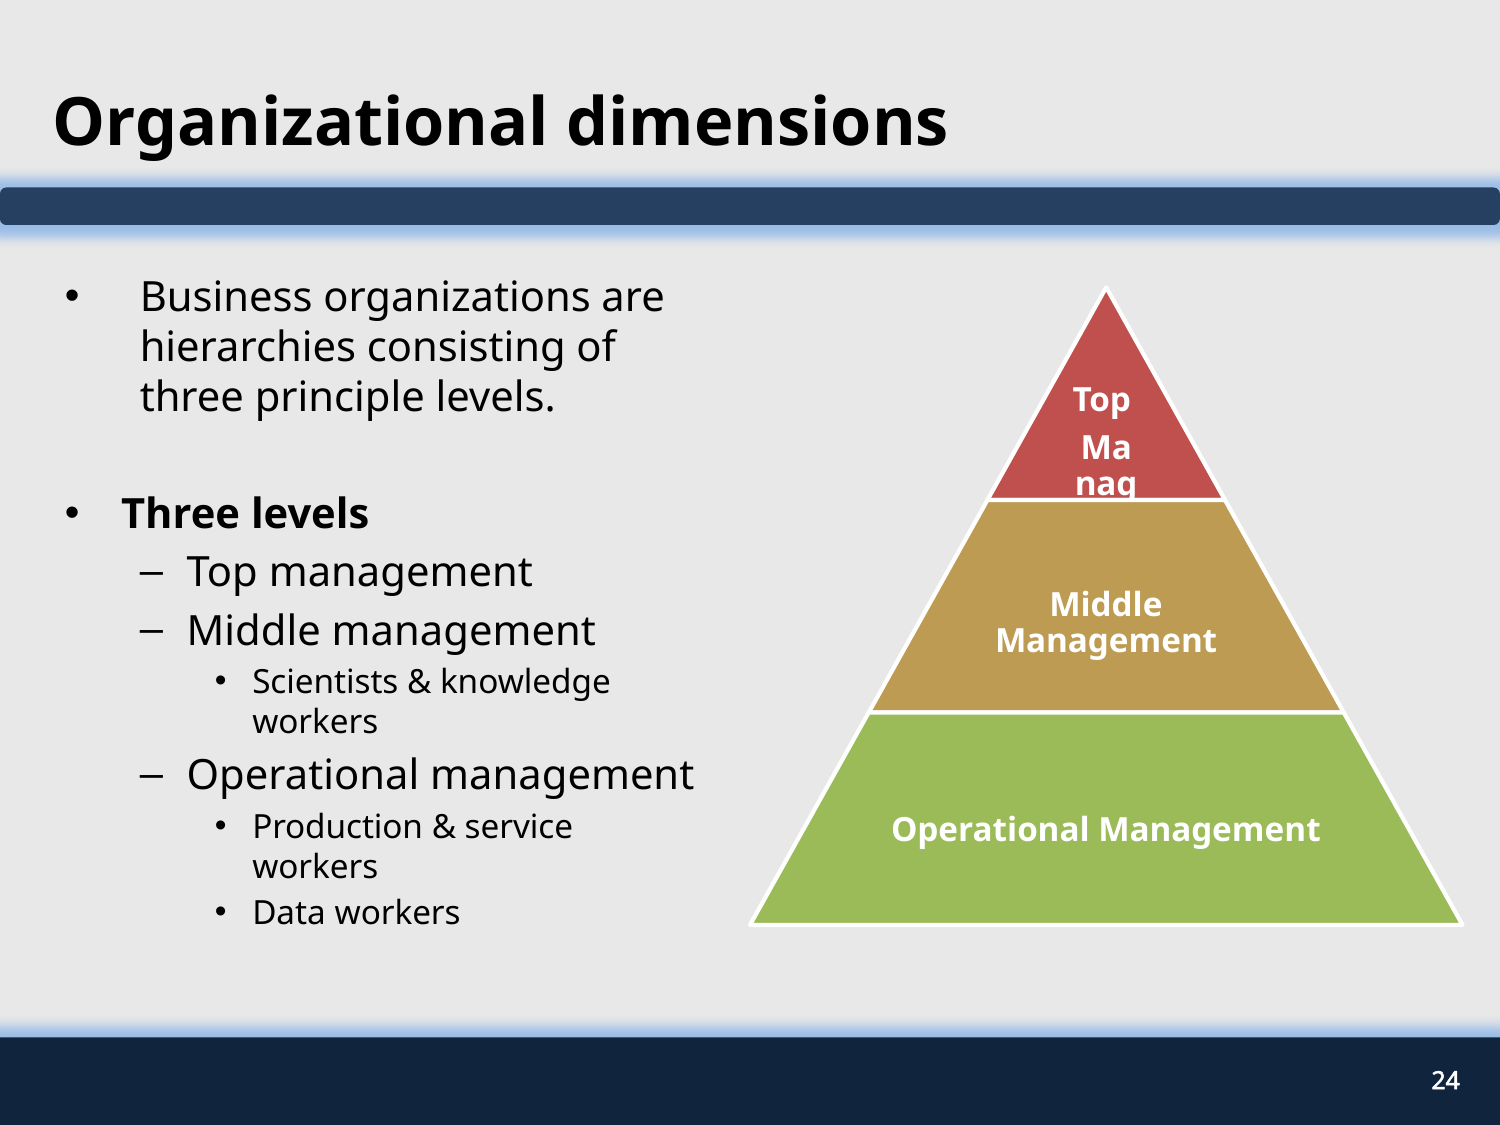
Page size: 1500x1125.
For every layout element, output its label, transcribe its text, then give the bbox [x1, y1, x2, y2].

title Organizational dimensions [37, 62, 1338, 176]
slide_number 24 [1412, 1050, 1475, 1113]
list Business organizations are hierarchies consisting of three principle levels. Three levels Top management Middle management Scientists & knowledge workers Operational management Production & service workers Data workers [50, 262, 713, 1000]
picture [749, 287, 1463, 926]
